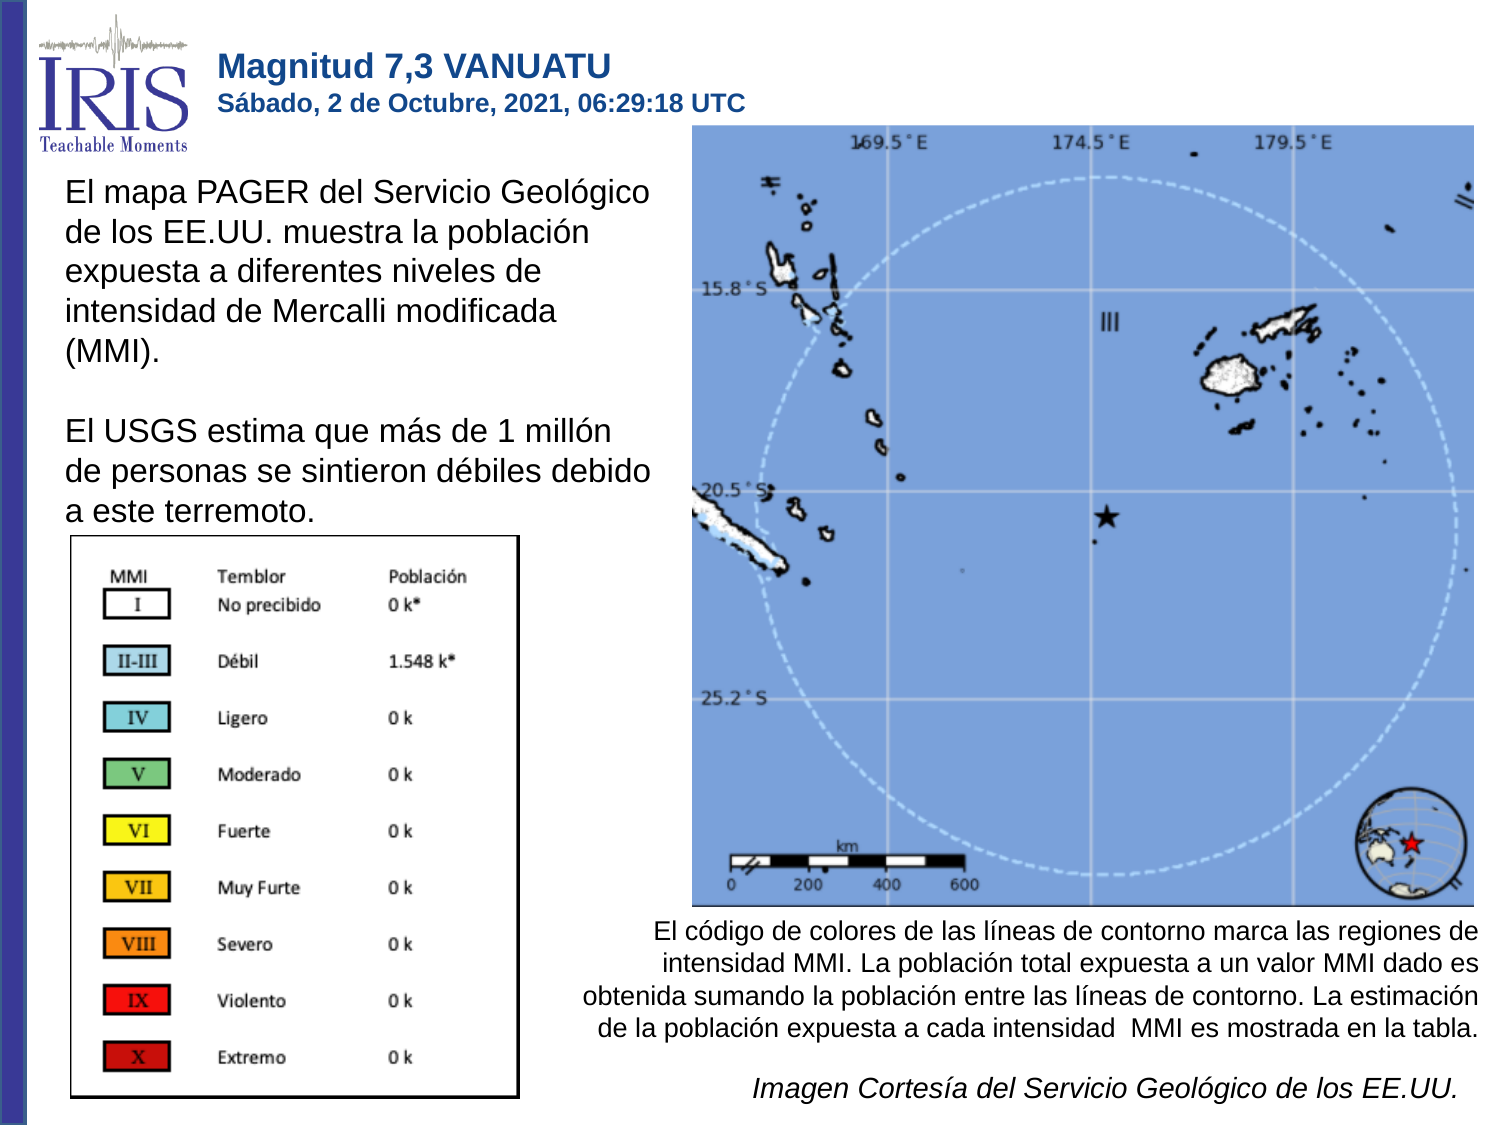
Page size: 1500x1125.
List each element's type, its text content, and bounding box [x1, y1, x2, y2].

text_box [0, 0, 27, 1125]
text_box El código de colores de las líneas de contorno marca las regiones de intensidad MMI. La población total expuesta a un valor MMI dado es obtenida sumando la población entre las líneas de contorno. La estimación de la población expuesta a cada intensidad MMI es mostrada en la tabla. [546, 905, 1493, 1051]
picture [39, 12, 188, 165]
text_box Imagen Cortesía del Servicio Geológico de los EE.UU. [737, 1061, 1500, 1112]
picture [692, 124, 1474, 908]
text_box Magnitud 7,3 VANUATU Sábado, 2 de Octubre, 2021, 06:29:18 UTC [202, 0, 1499, 125]
picture [69, 535, 520, 1099]
text_box El mapa PAGER del Servicio Geológico de los EE.UU. muestra la población expuesta a diferentes niveles de intensidad de Mercalli modificada (MMI). El USGS estima que más de 1 millón de personas se sintieron débiles debido a este terremoto. [50, 162, 674, 537]
